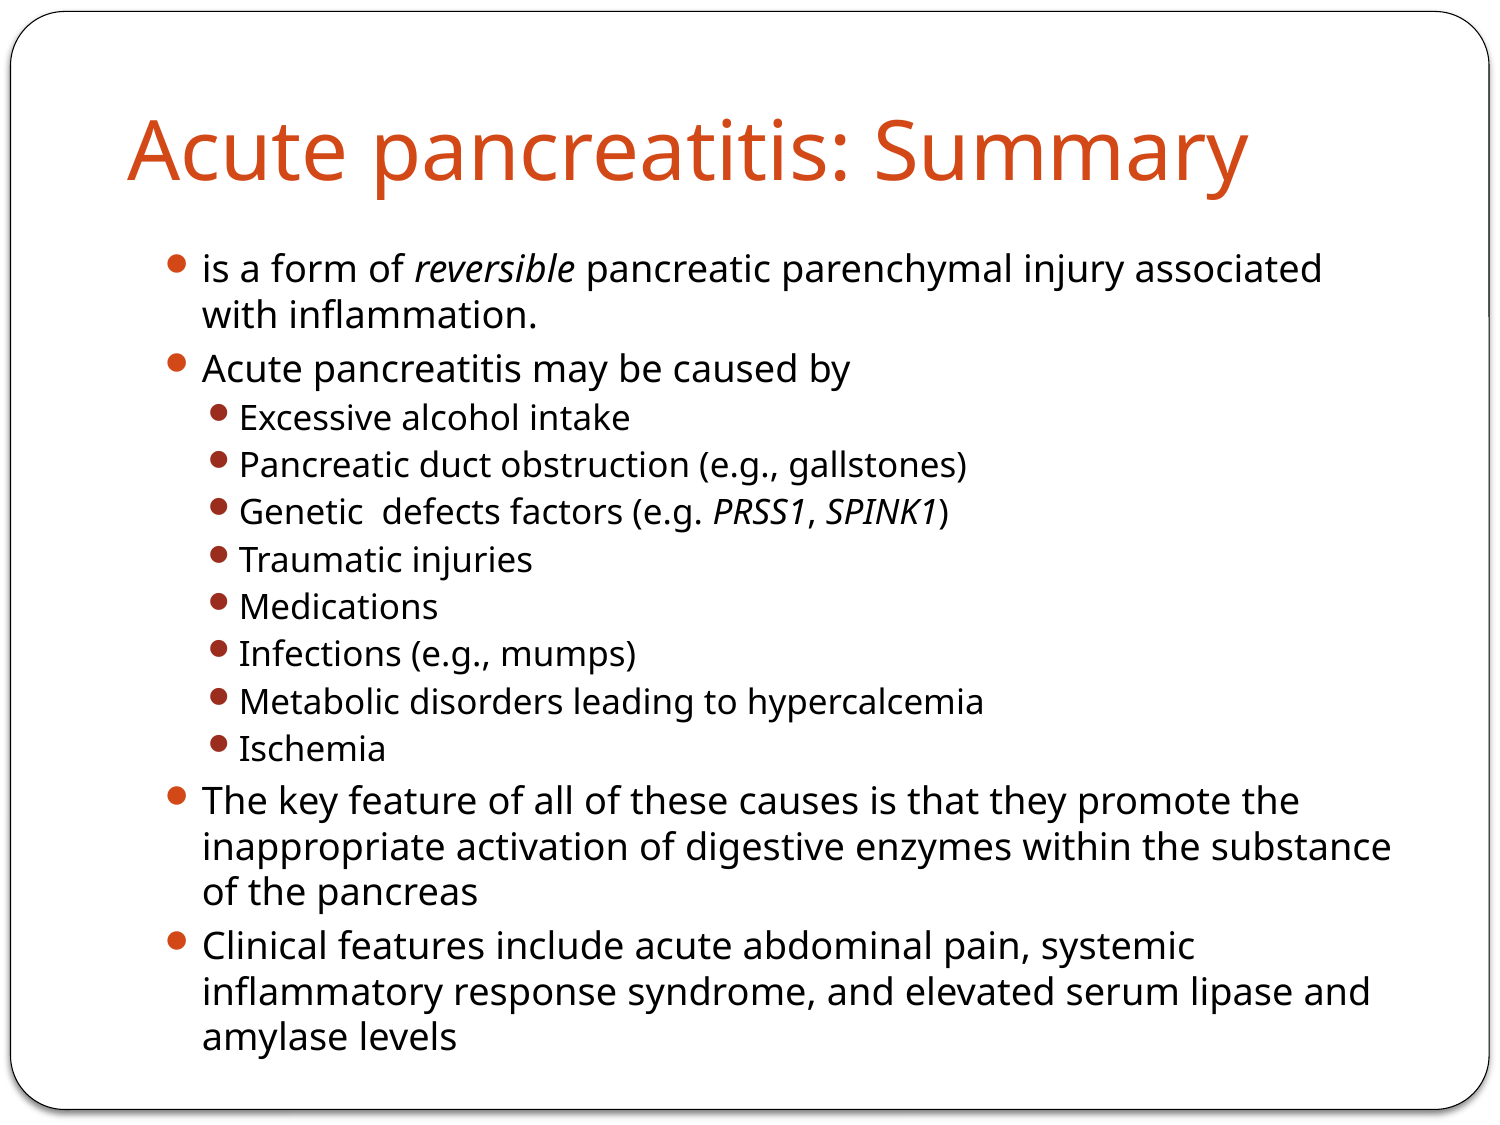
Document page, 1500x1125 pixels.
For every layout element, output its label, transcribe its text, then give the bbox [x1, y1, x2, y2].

title Acute pancreatitis: Summary [112, 24, 1388, 213]
list is a form of reversible pancreatic parenchymal injury associated with inflammation. Acute pancreatitis may be caused by Excessive alcohol intake Pancreatic duct obstruction (e.g., gallstones) Genetic defects factors (e.g. PRSS1, SPINK1) Traumatic injuries Medications Infections (e.g., mumps) Metabolic disorders leading to hypercalcemia Ischemia The key feature of all of these causes is that they promote the inappropriate activation of digestive enzymes within the substance of the pancreas Clinical features include acute abdominal pain, systemic inflammatory response syndrome, and elevated serum lipase and amylase levels [150, 237, 1425, 1075]
